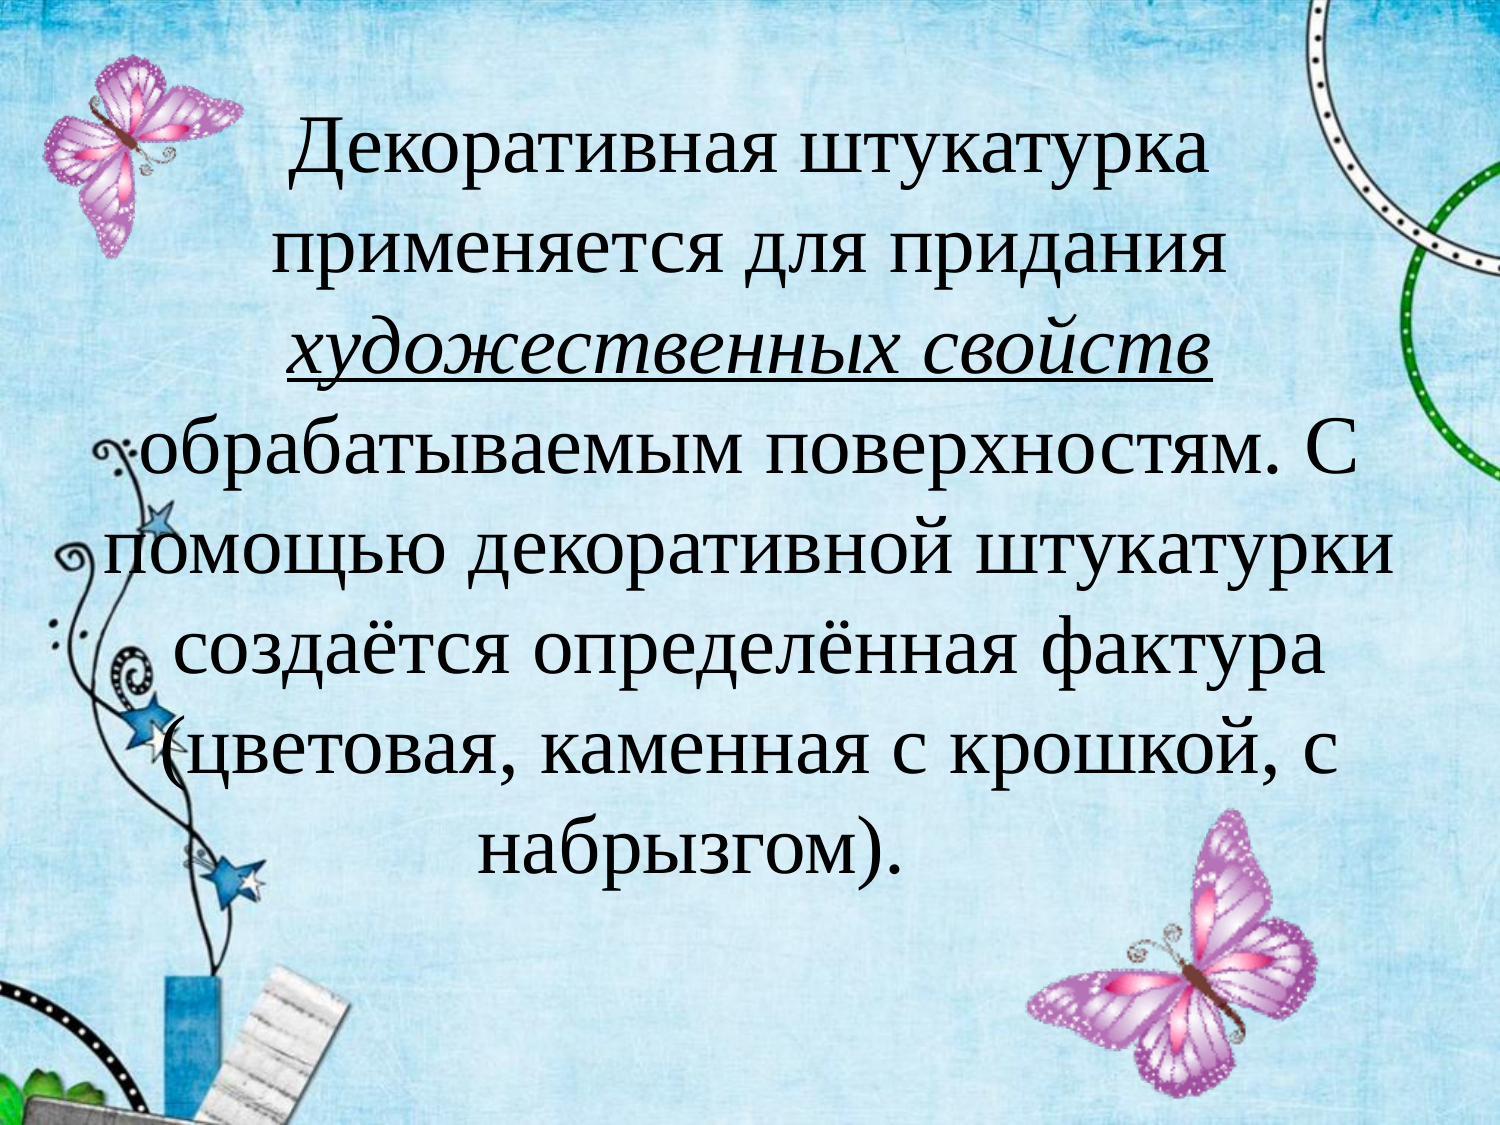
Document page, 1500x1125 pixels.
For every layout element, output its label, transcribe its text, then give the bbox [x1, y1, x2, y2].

title Декоративная штукатурка применяется для придания художественных свойств обрабатываемым поверхностям. С помощью декоративной штукатурки создаётся определённая фактура (цветовая, каменная с крошкой, с набрызгом). [75, 45, 1425, 1035]
picture [0, 0, 1500, 1125]
